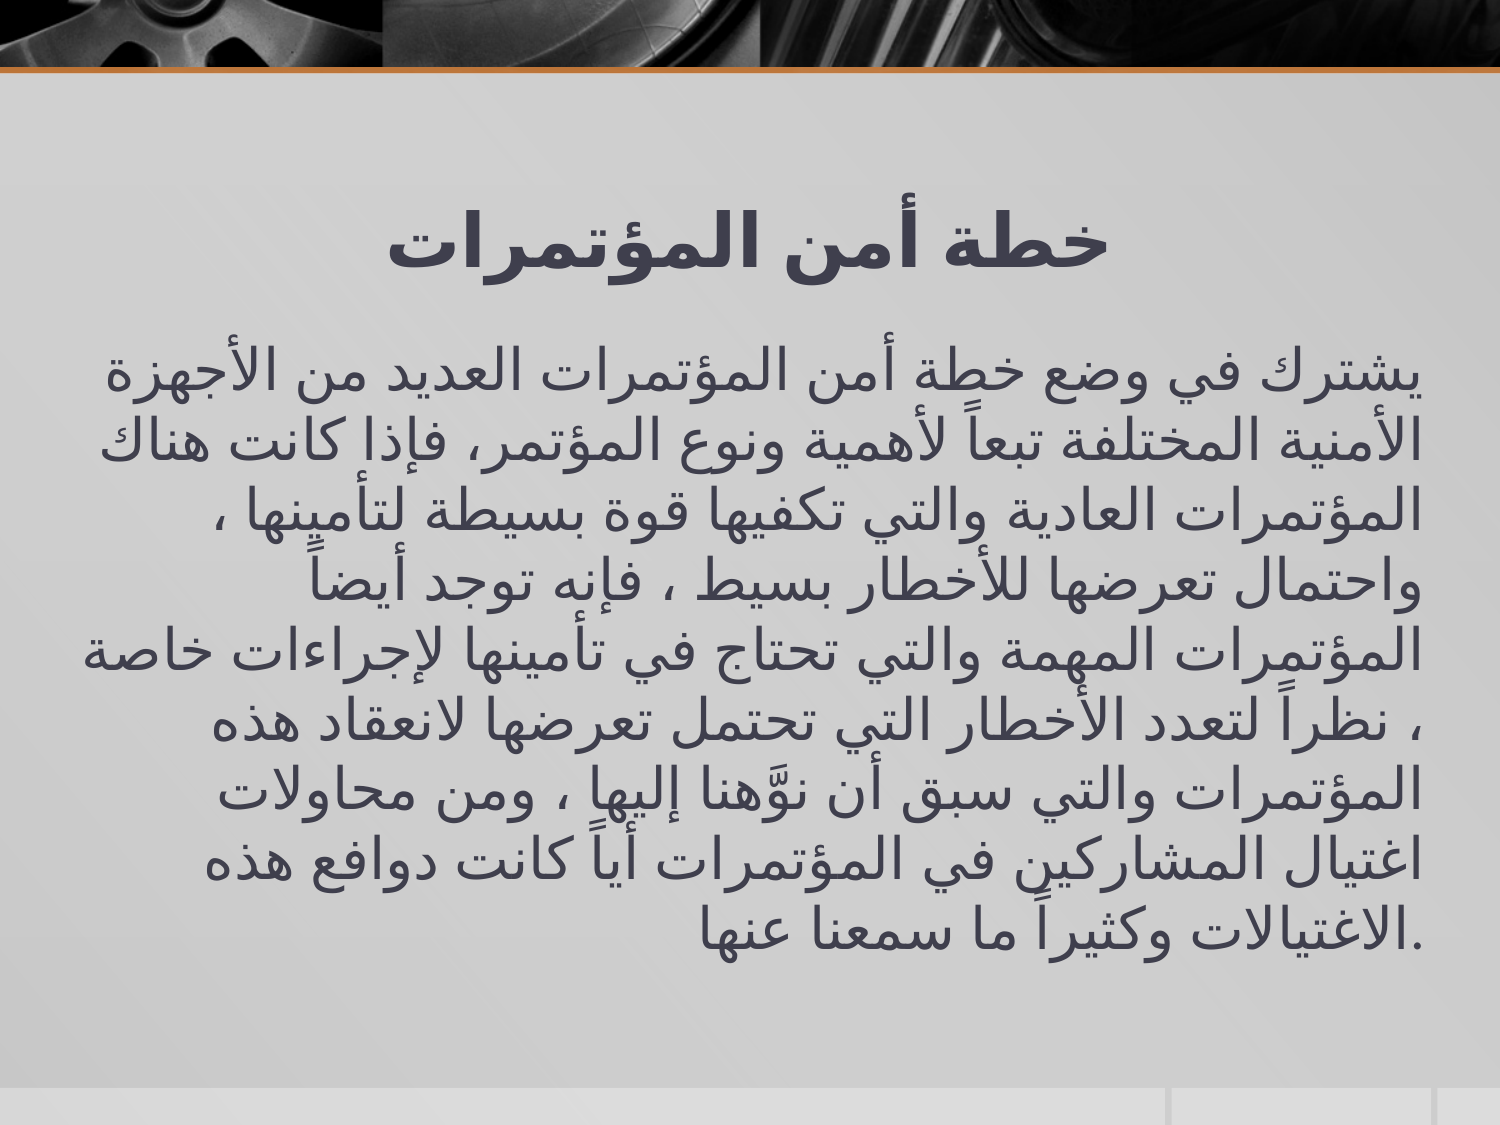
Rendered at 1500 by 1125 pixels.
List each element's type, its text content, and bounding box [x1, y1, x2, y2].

picture [0, 0, 1500, 67]
title خطة أمن المؤتمرات [75, 162, 1425, 313]
list يشترك في وضع خطة أمن المؤتمرات العديد من الأجهزة الأمنية المختلفة تبعاً لأهمية ونوع المؤتمر، فإذا كانت هناك المؤتمرات العادية والتي تكفيها قوة بسيطة لتأمينها ، واحتمال تعرضها للأخطار بسيط ، فإنه توجد أيضاً المؤتمرات المهمة والتي تحتاج في تأمينها لإجراءات خاصة ، نظراً لتعدد الأخطار التي تحتمل تعرضها لانعقاد هذه المؤتمرات والتي سبق أن نوَّهنا إليها ، ومن محاولات اغتيال المشاركين في المؤتمرات أياً كانت دوافع هذه الاغتيالات وكثيراً ما سمعنا عنها. [75, 324, 1425, 1005]
